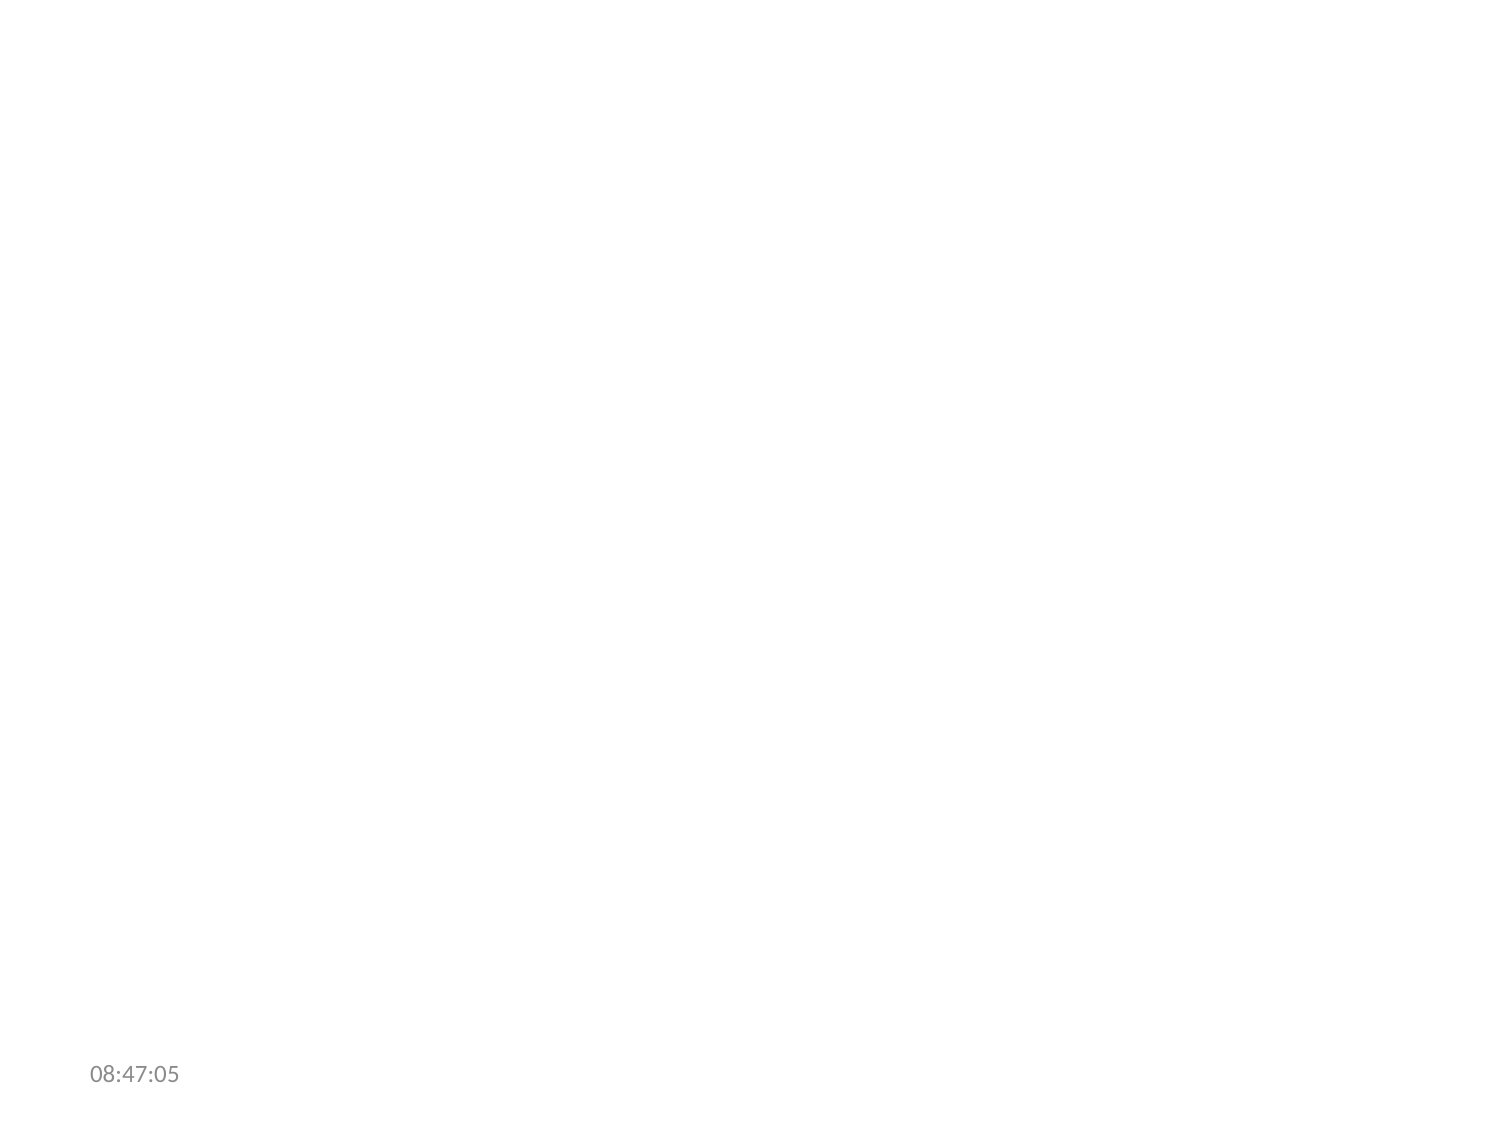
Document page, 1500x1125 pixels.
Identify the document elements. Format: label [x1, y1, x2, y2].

slide_number [75, 1042, 425, 1103]
